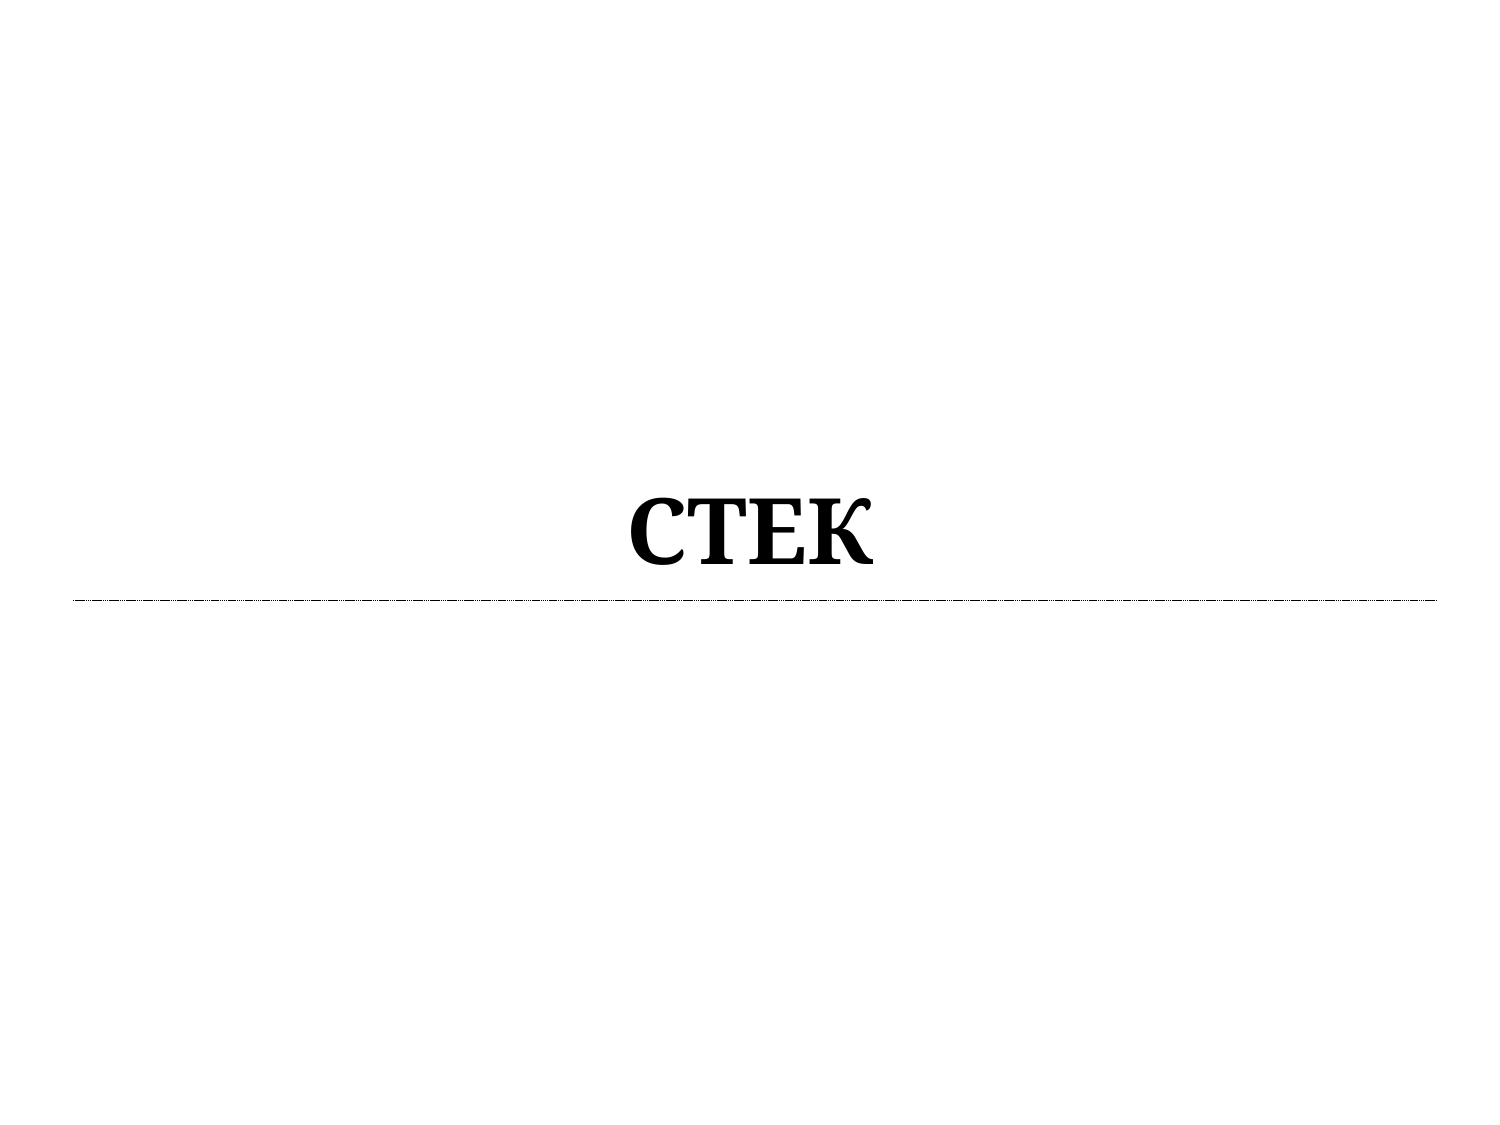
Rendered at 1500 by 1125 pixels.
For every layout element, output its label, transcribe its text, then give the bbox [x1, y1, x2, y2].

title Стек [0, 346, 1500, 594]
